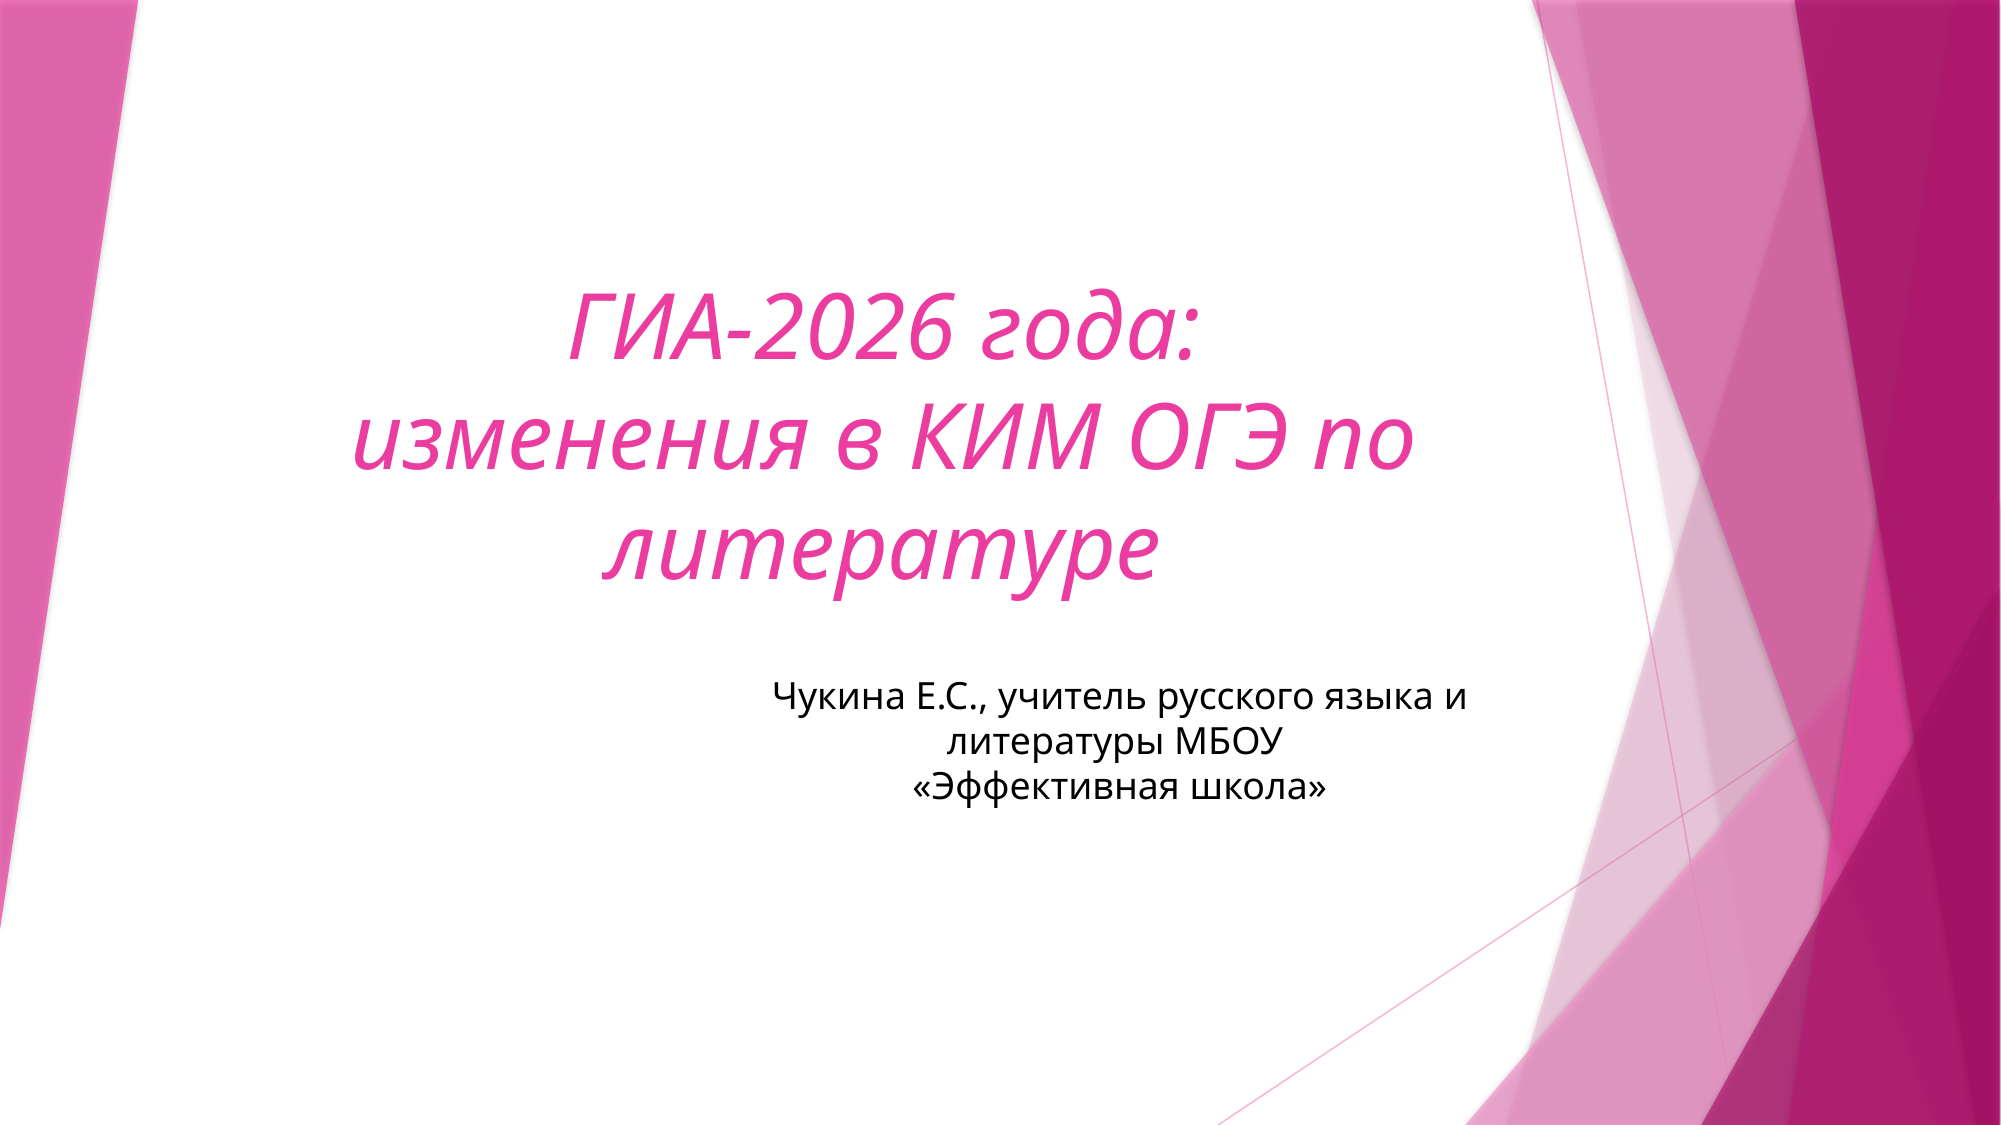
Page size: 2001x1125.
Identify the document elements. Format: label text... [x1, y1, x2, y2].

title ГИА-2026 года: изменения в КИМ ОГЭ по литературе [247, 0, 1522, 1011]
subtitle Чукина Е.С., учитель русского языка и литературы МБОУ «Эффективная школа» [718, 664, 1522, 845]
